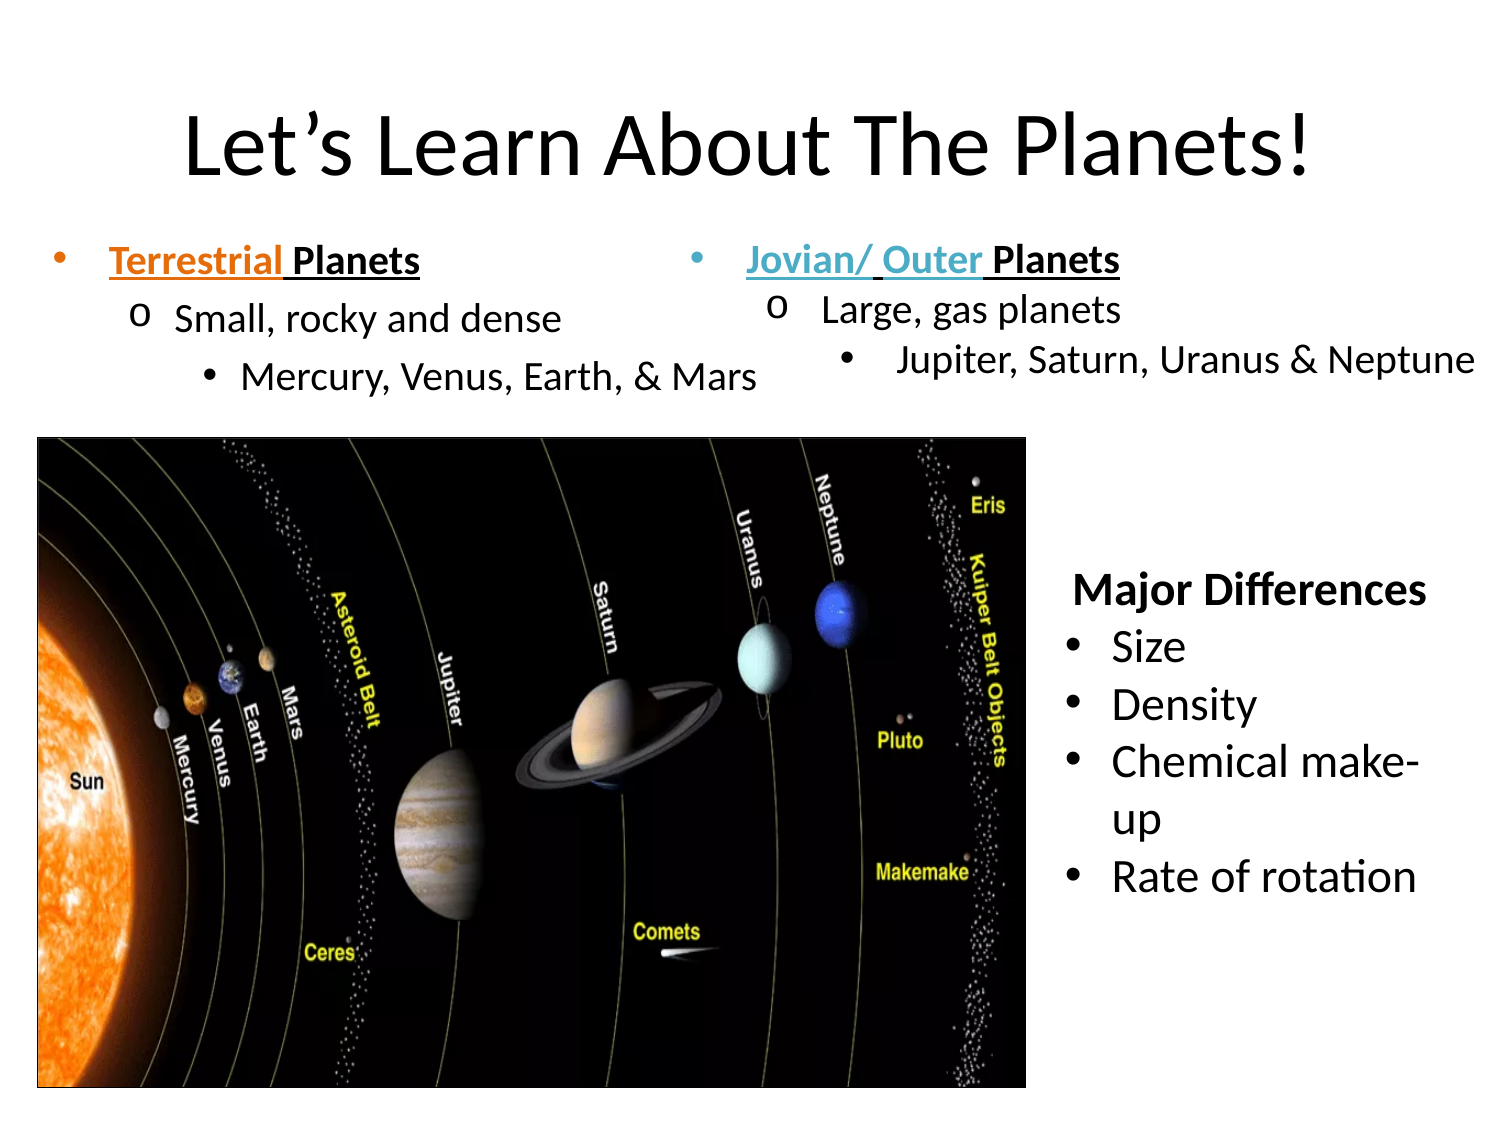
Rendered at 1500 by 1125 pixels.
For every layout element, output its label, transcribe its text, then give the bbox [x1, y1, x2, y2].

title Let’s Learn About The Planets! [75, 45, 1425, 224]
text_box Jovian/ Outer Planets Large, gas planets Jupiter, Saturn, Uranus & Neptune [675, 224, 1491, 440]
picture [37, 437, 1026, 1088]
text_box Major Differences Size Density Chemical make-up Rate of rotation [1031, 549, 1449, 970]
list Terrestrial Planets Small, rocky and dense Mercury, Venus, Earth, & Mars [37, 224, 675, 436]
